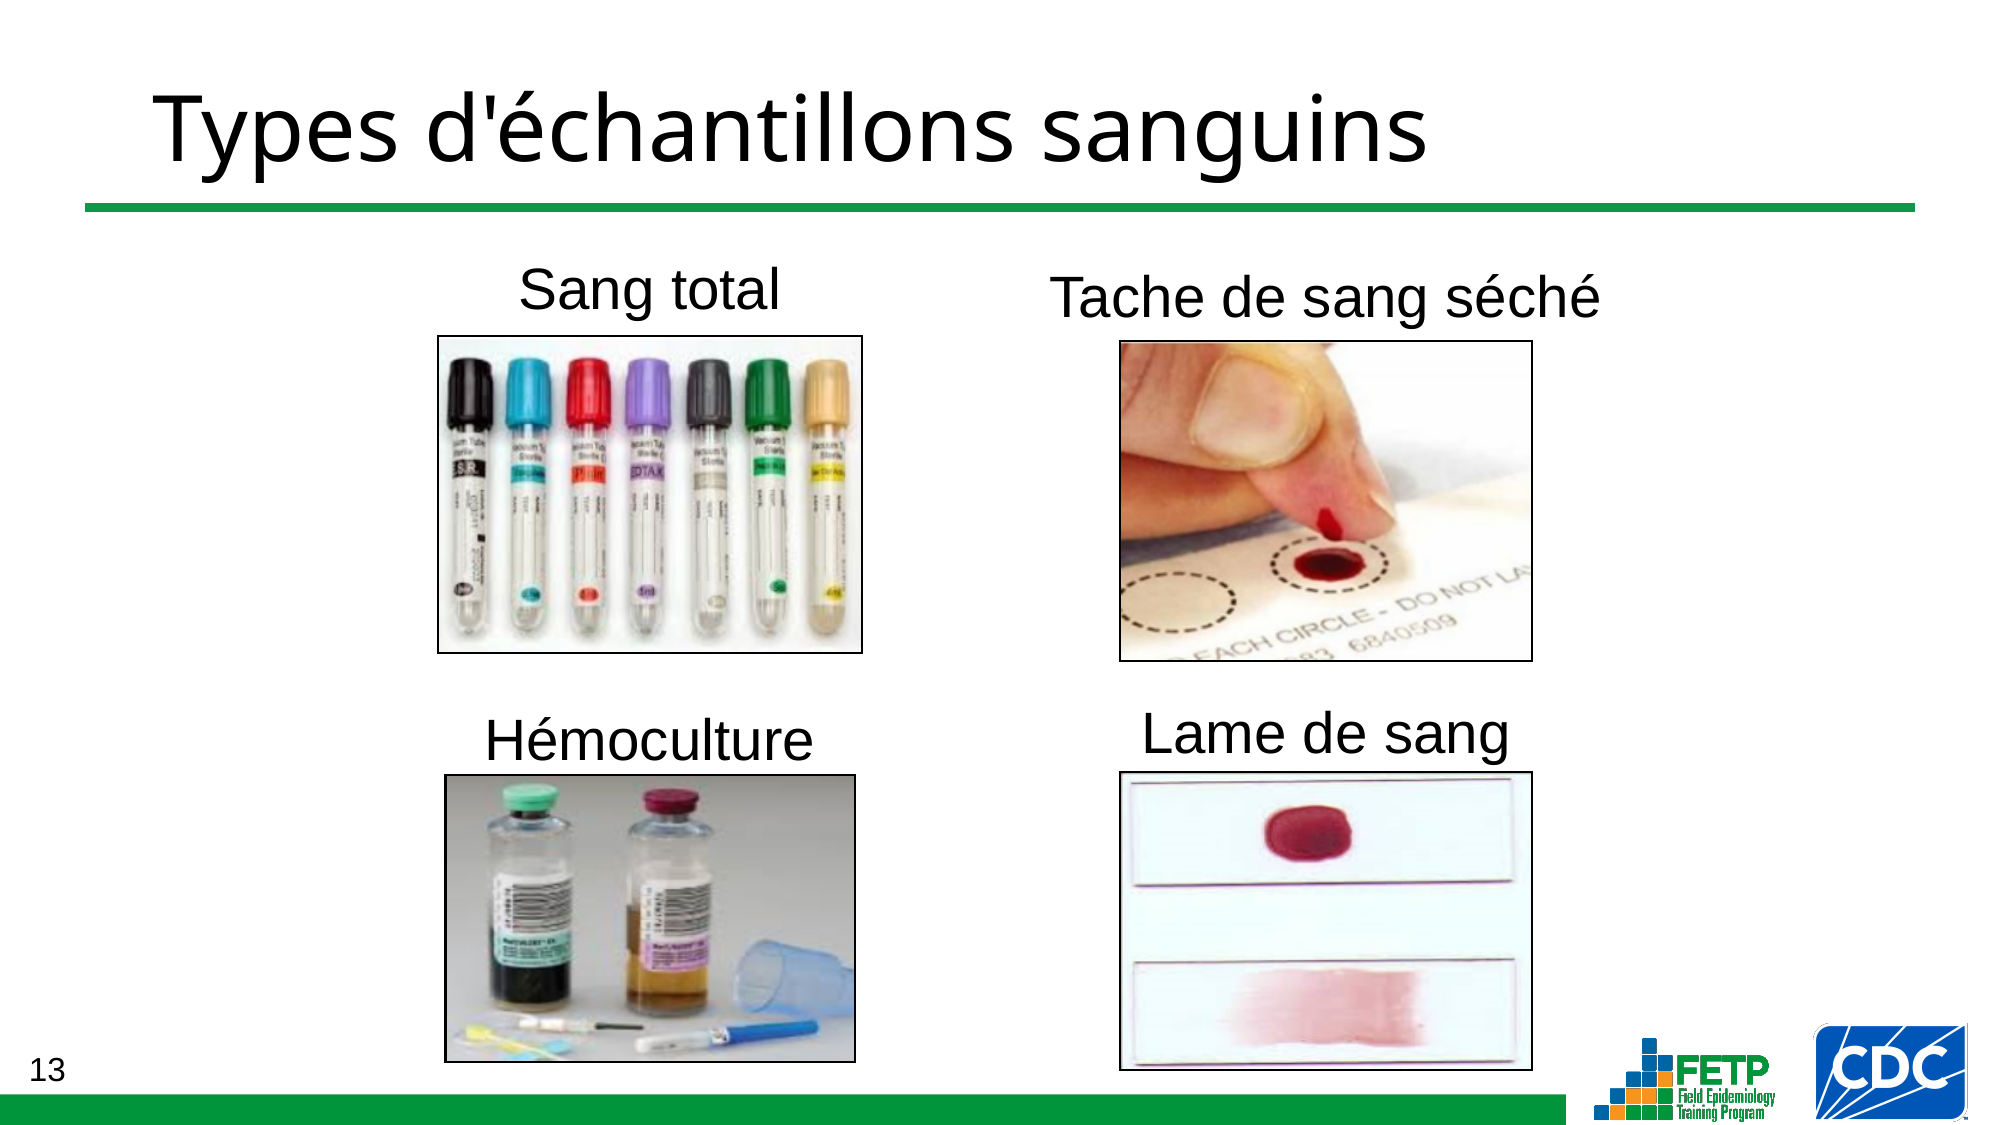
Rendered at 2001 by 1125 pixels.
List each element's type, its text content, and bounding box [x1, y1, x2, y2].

title Types d'échantillons sanguins [137, 75, 1863, 207]
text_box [413, 243, 887, 1061]
picture [1594, 1038, 1775, 1122]
picture [1813, 1023, 1968, 1122]
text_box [936, 216, 1716, 1070]
